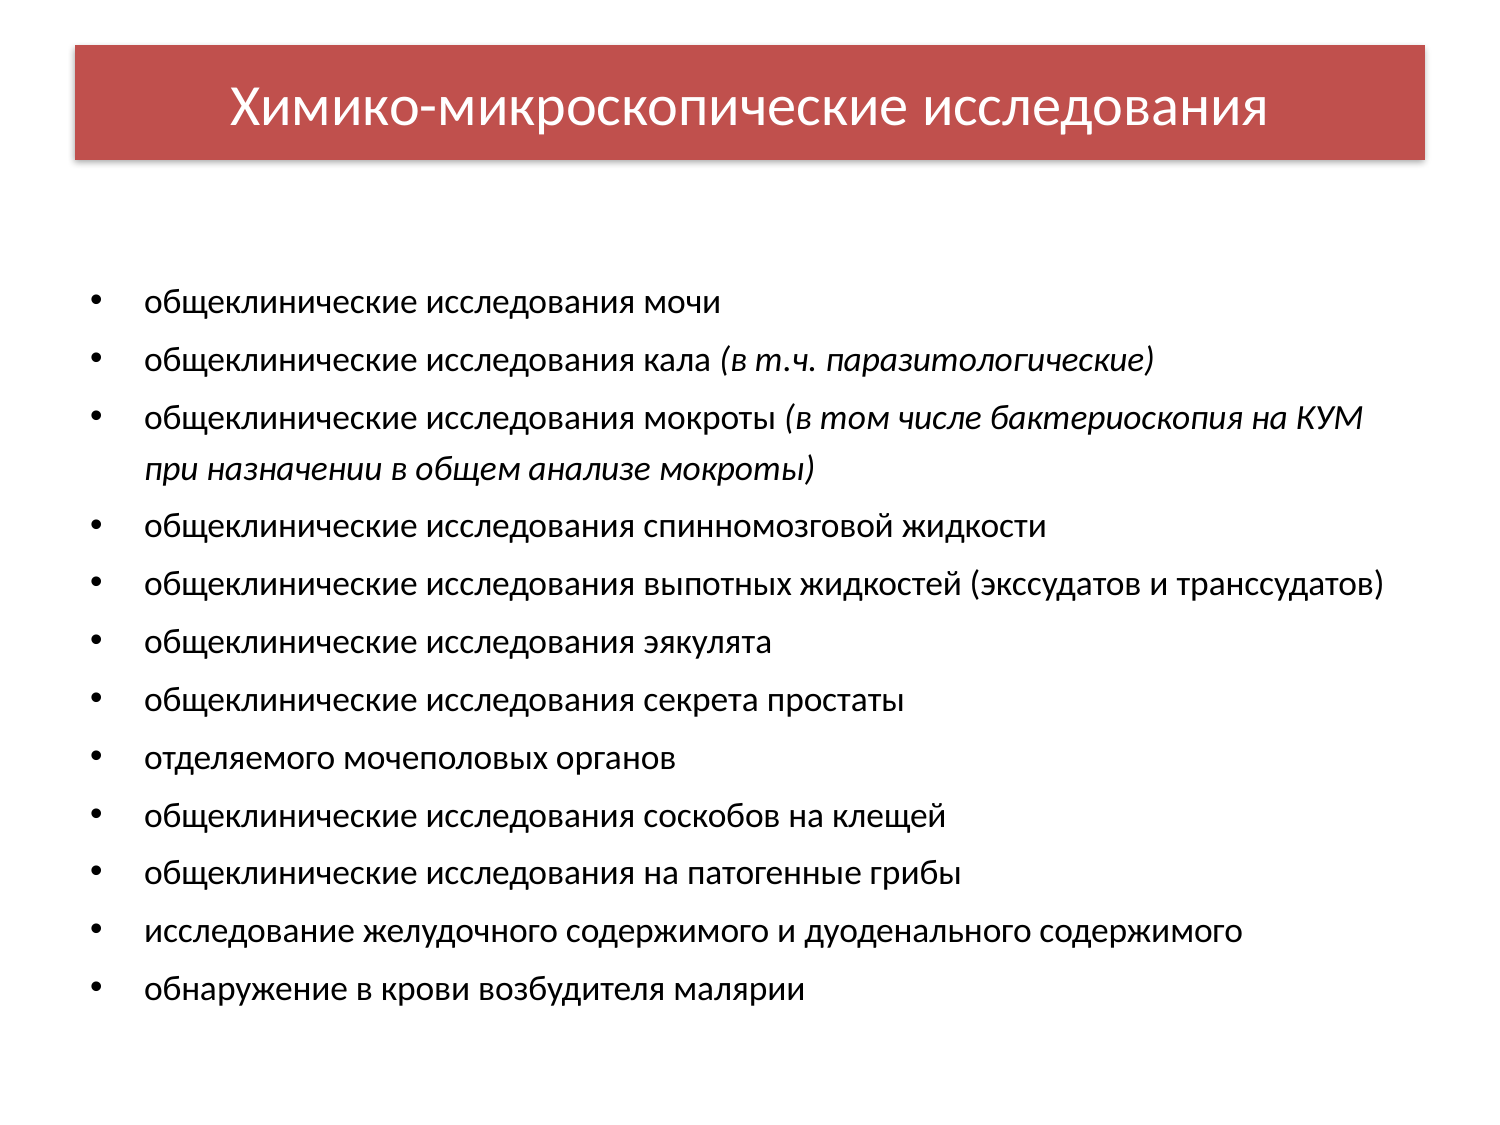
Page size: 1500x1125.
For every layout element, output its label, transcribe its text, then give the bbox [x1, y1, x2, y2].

title Химико-микроскопические исследования [75, 45, 1425, 160]
list общеклинические исследования мочи общеклинические исследования кала (в т.ч. паразитологические) общеклинические исследования мокроты (в том числе бактериоскопия на КУМ при назначении в общем анализе мокроты) общеклинические исследования спинномозговой жидкости общеклинические исследования выпотных жидкостей (экссудатов и транссудатов) общеклинические исследования эякулята общеклинические исследования секрета простаты отделяемого мочеполовых органов общеклинические исследования соскобов на клещей общеклинические исследования на патогенные грибы исследование желудочного содержимого и дуоденального содержимого обнаружение в крови возбудителя малярии [75, 262, 1425, 1065]
